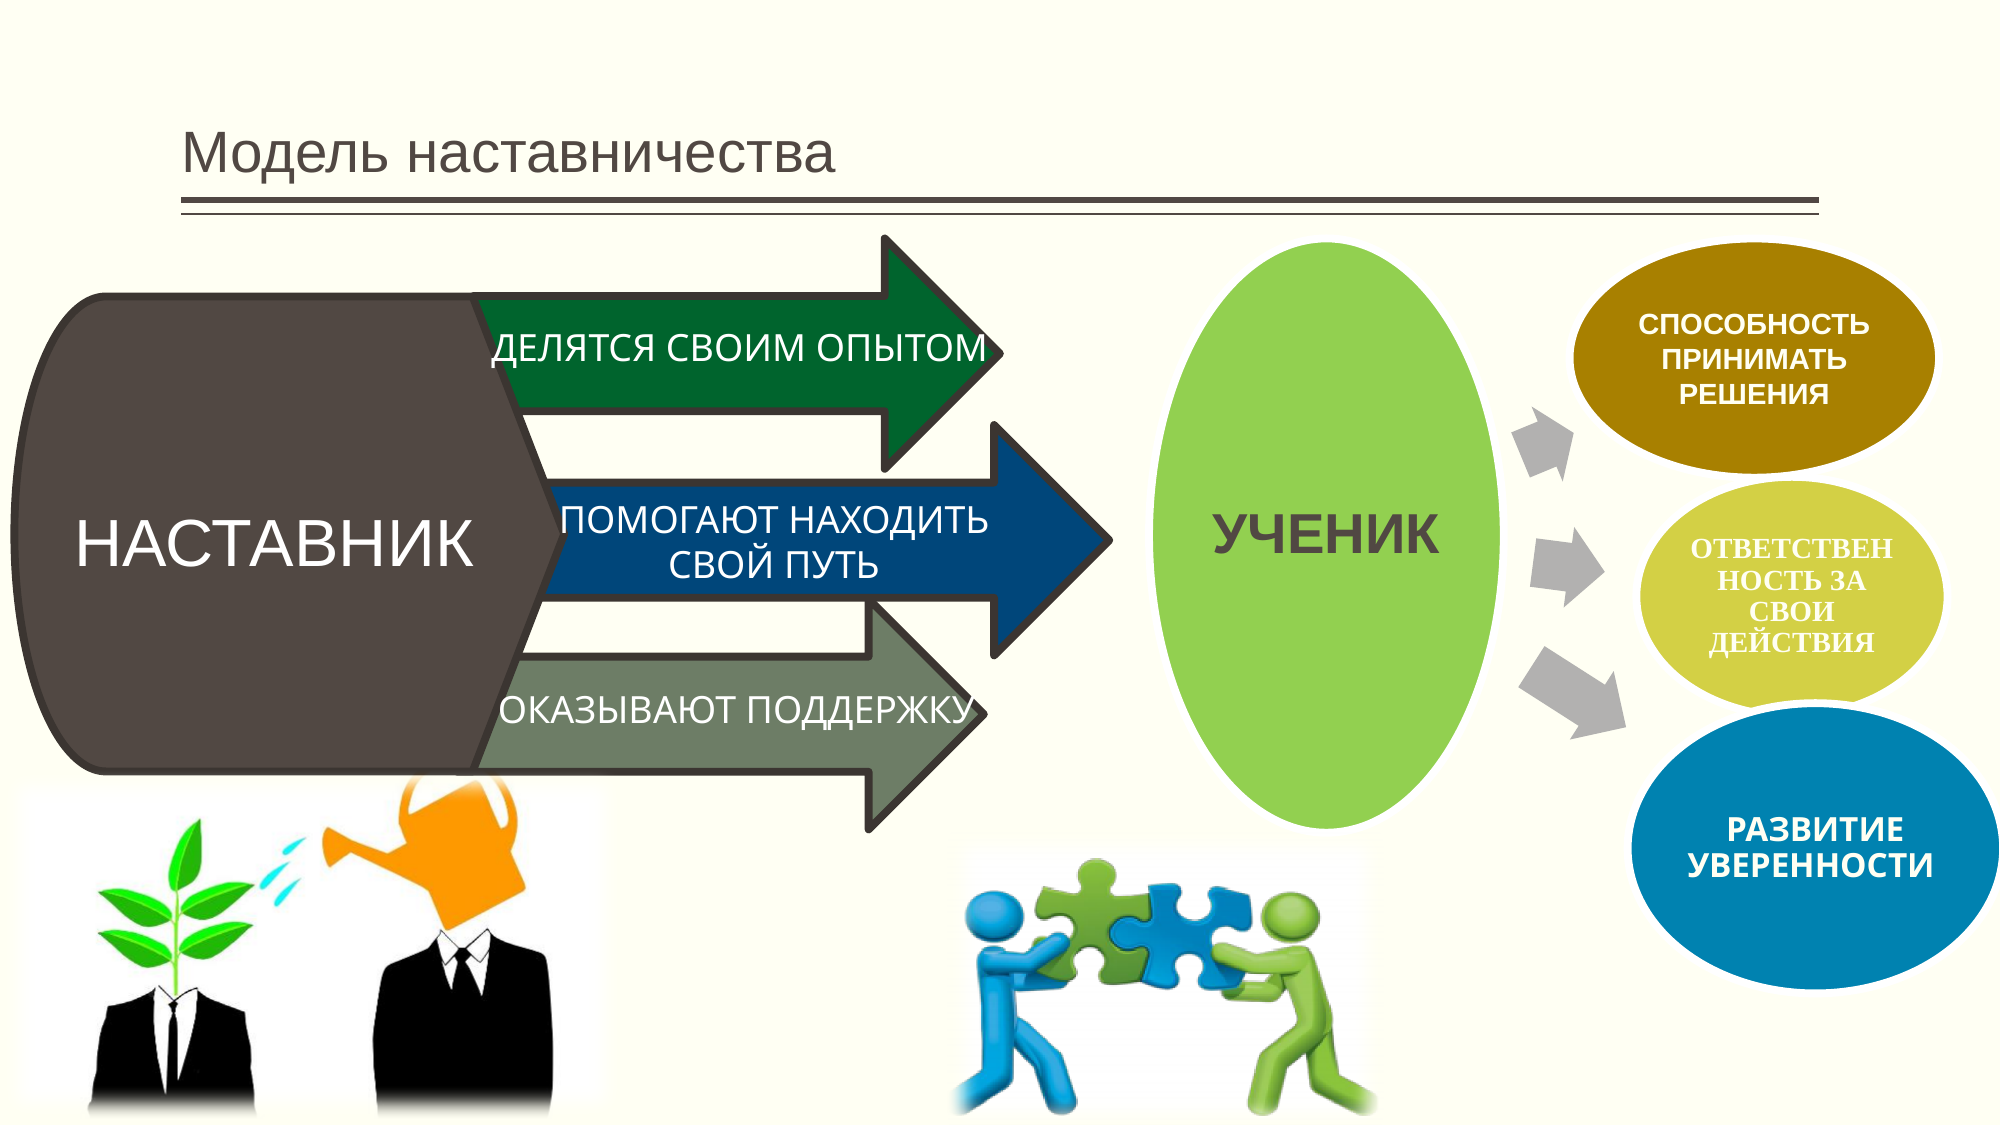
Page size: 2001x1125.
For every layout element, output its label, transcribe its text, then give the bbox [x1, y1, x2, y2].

picture [0, 768, 624, 1120]
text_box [14, 238, 1110, 830]
picture [946, 828, 1385, 1125]
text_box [1111, 238, 1948, 982]
title Модель наставничества [181, 12, 1819, 193]
